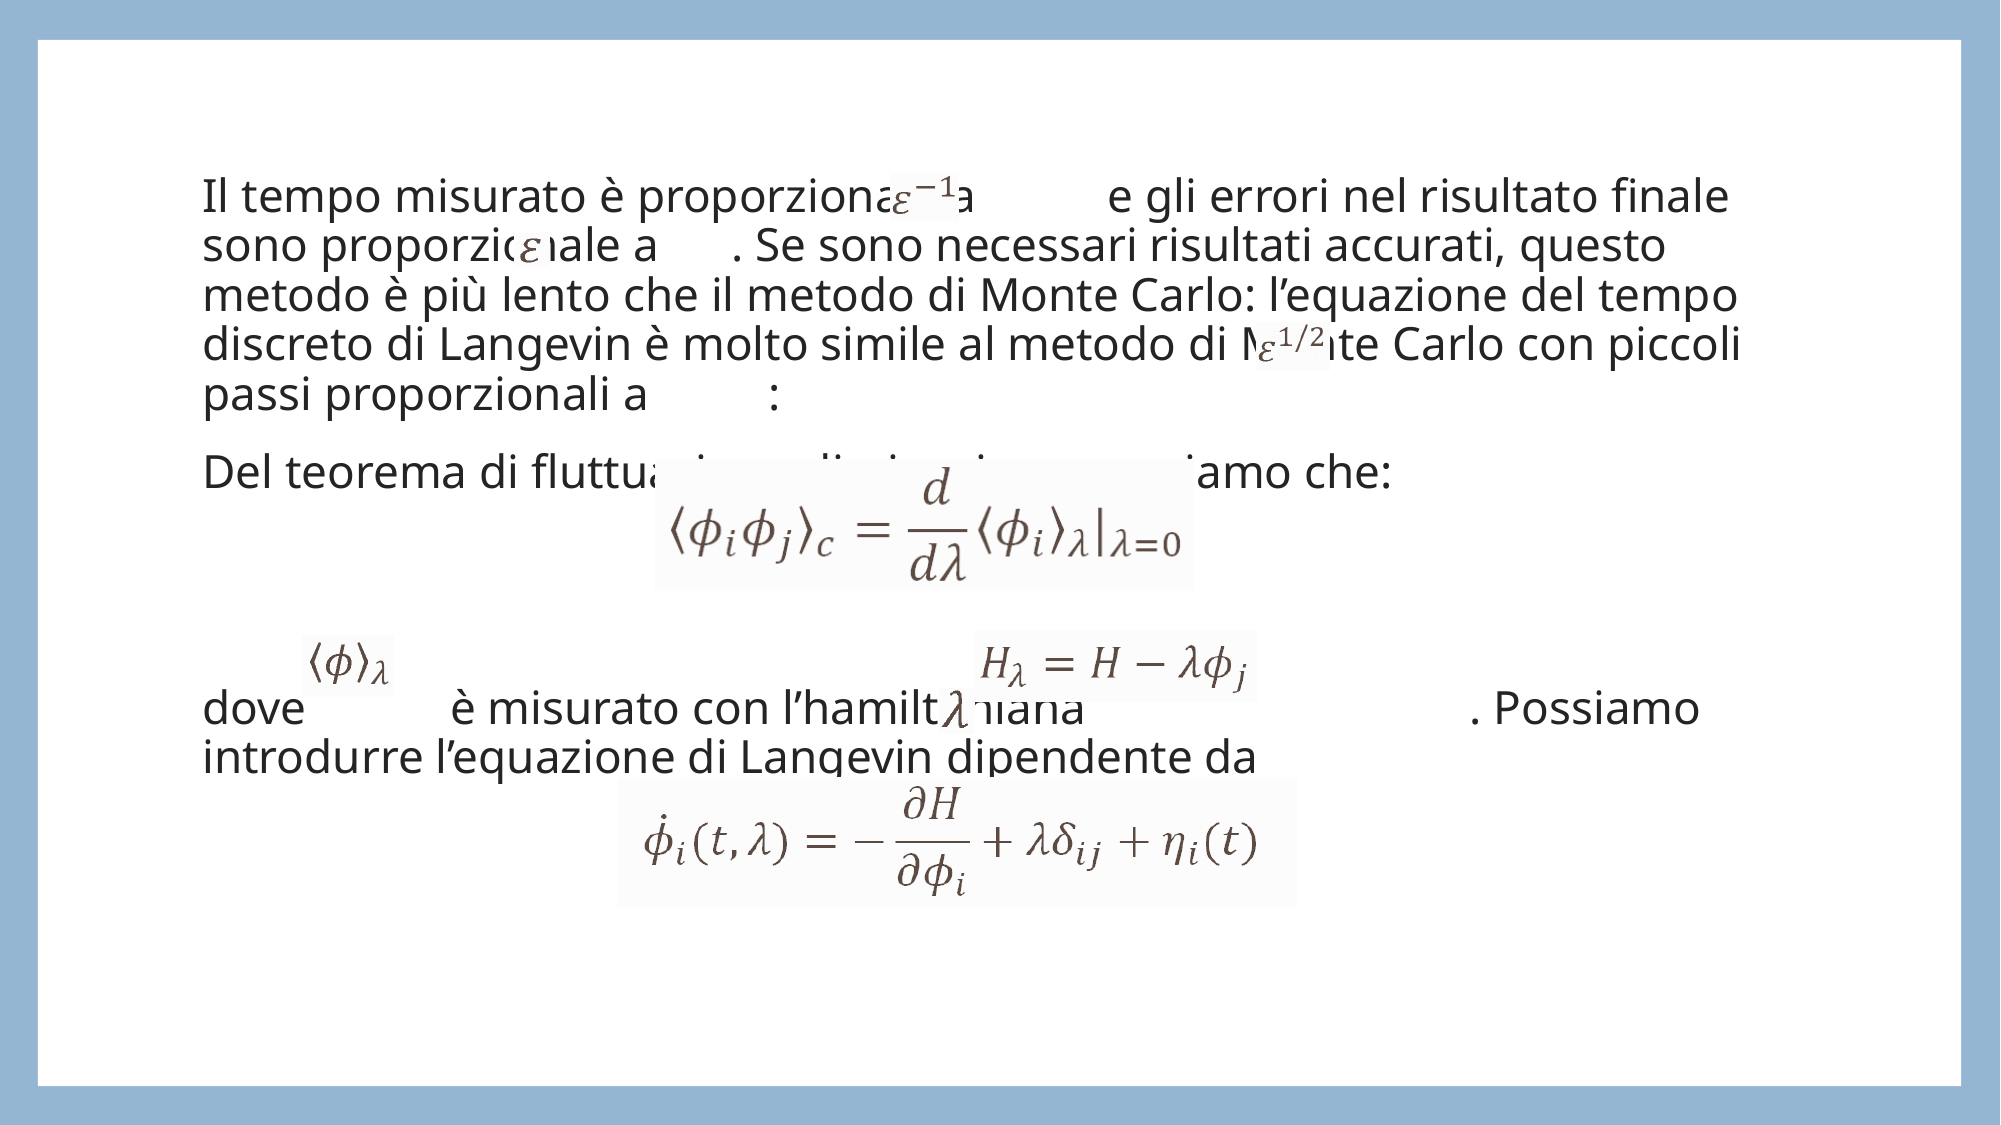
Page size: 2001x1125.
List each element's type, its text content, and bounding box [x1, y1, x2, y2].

picture [1255, 322, 1330, 370]
picture [514, 232, 550, 267]
picture [655, 459, 1194, 591]
list Il tempo misurato è proporzionale a e gli errori nel risultato finale sono proporzionale a . Se sono necessari risultati accurati, questo metodo è più lento che il metodo di Monte Carlo: l’equazione del tempo discreto di Langevin è molto simile al metodo di Monte Carlo con piccoli passi proporzionali a : Del teorema di fluttuazione-dissipazione sappiamo che: dove è misurato con l’hamiltoniana . Possiamo introdurre l’equazione di Langevin dipendente da [187, 165, 1835, 998]
picture [301, 635, 394, 697]
picture [617, 776, 1297, 909]
picture [890, 173, 959, 221]
picture [938, 630, 1257, 735]
